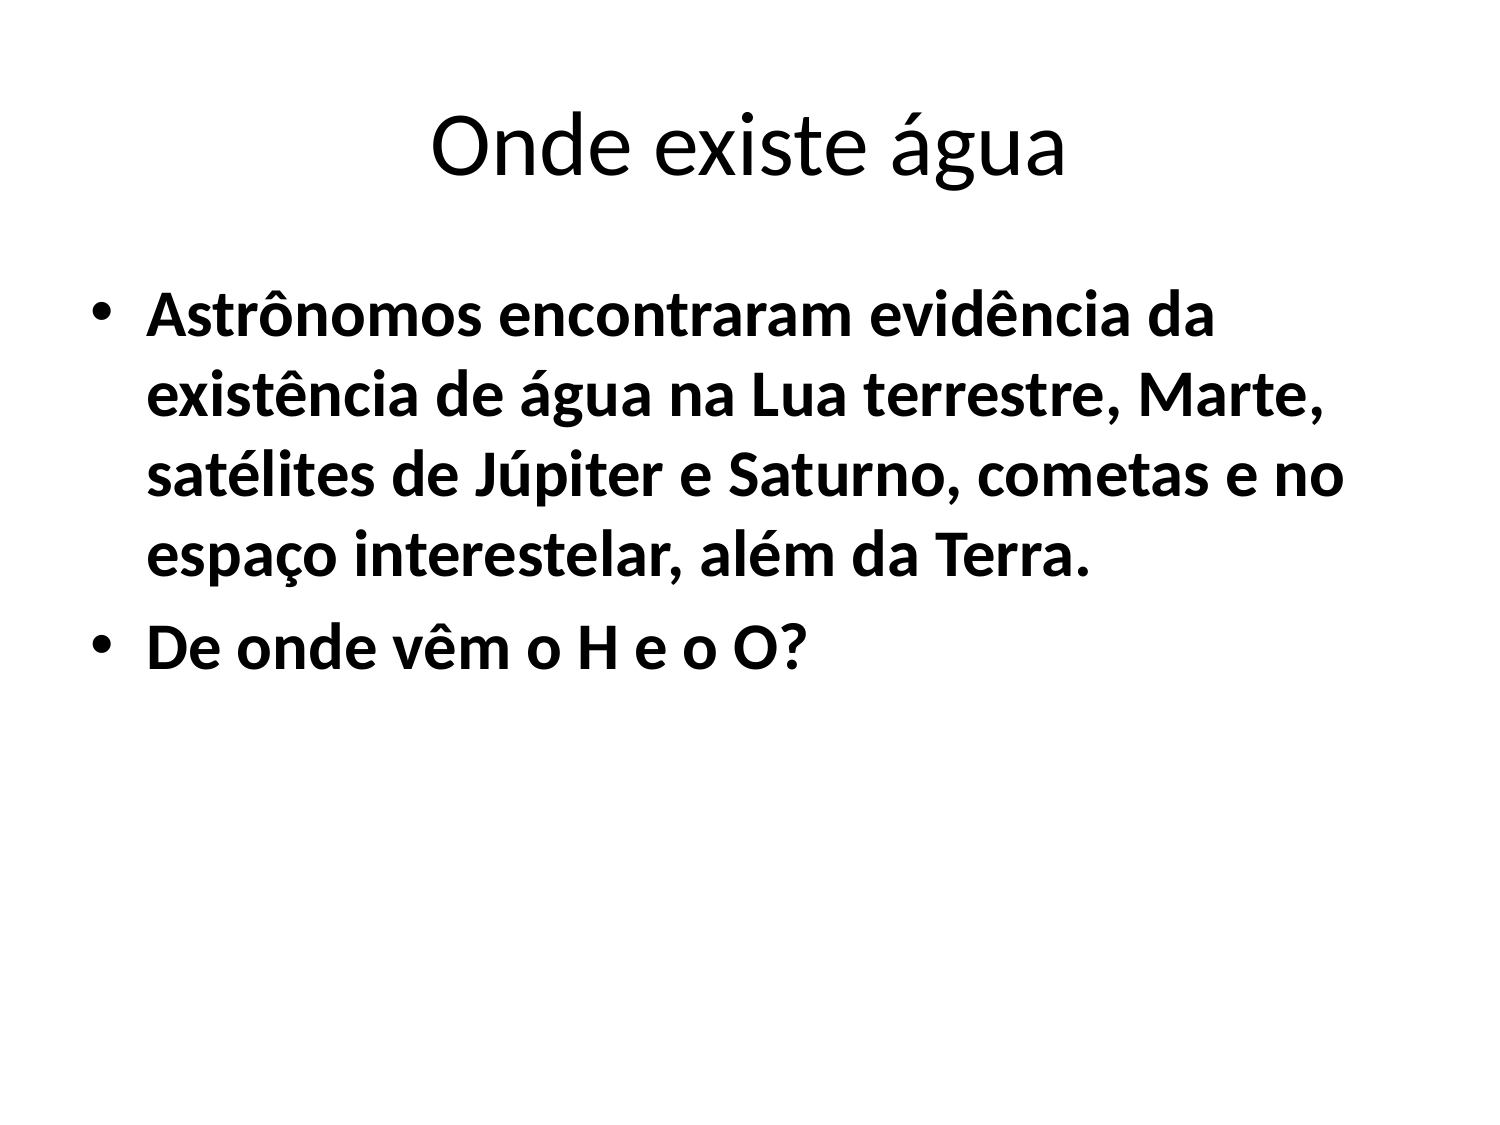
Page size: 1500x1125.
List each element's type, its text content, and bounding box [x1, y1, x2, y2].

list Astrônomos encontraram evidência da existência de água na Lua terrestre, Marte, satélites de Júpiter e Saturno, cometas e no espaço interestelar, além da Terra. De onde vêm o H e o O? [74, 262, 1426, 1006]
title Onde existe água [74, 44, 1426, 233]
